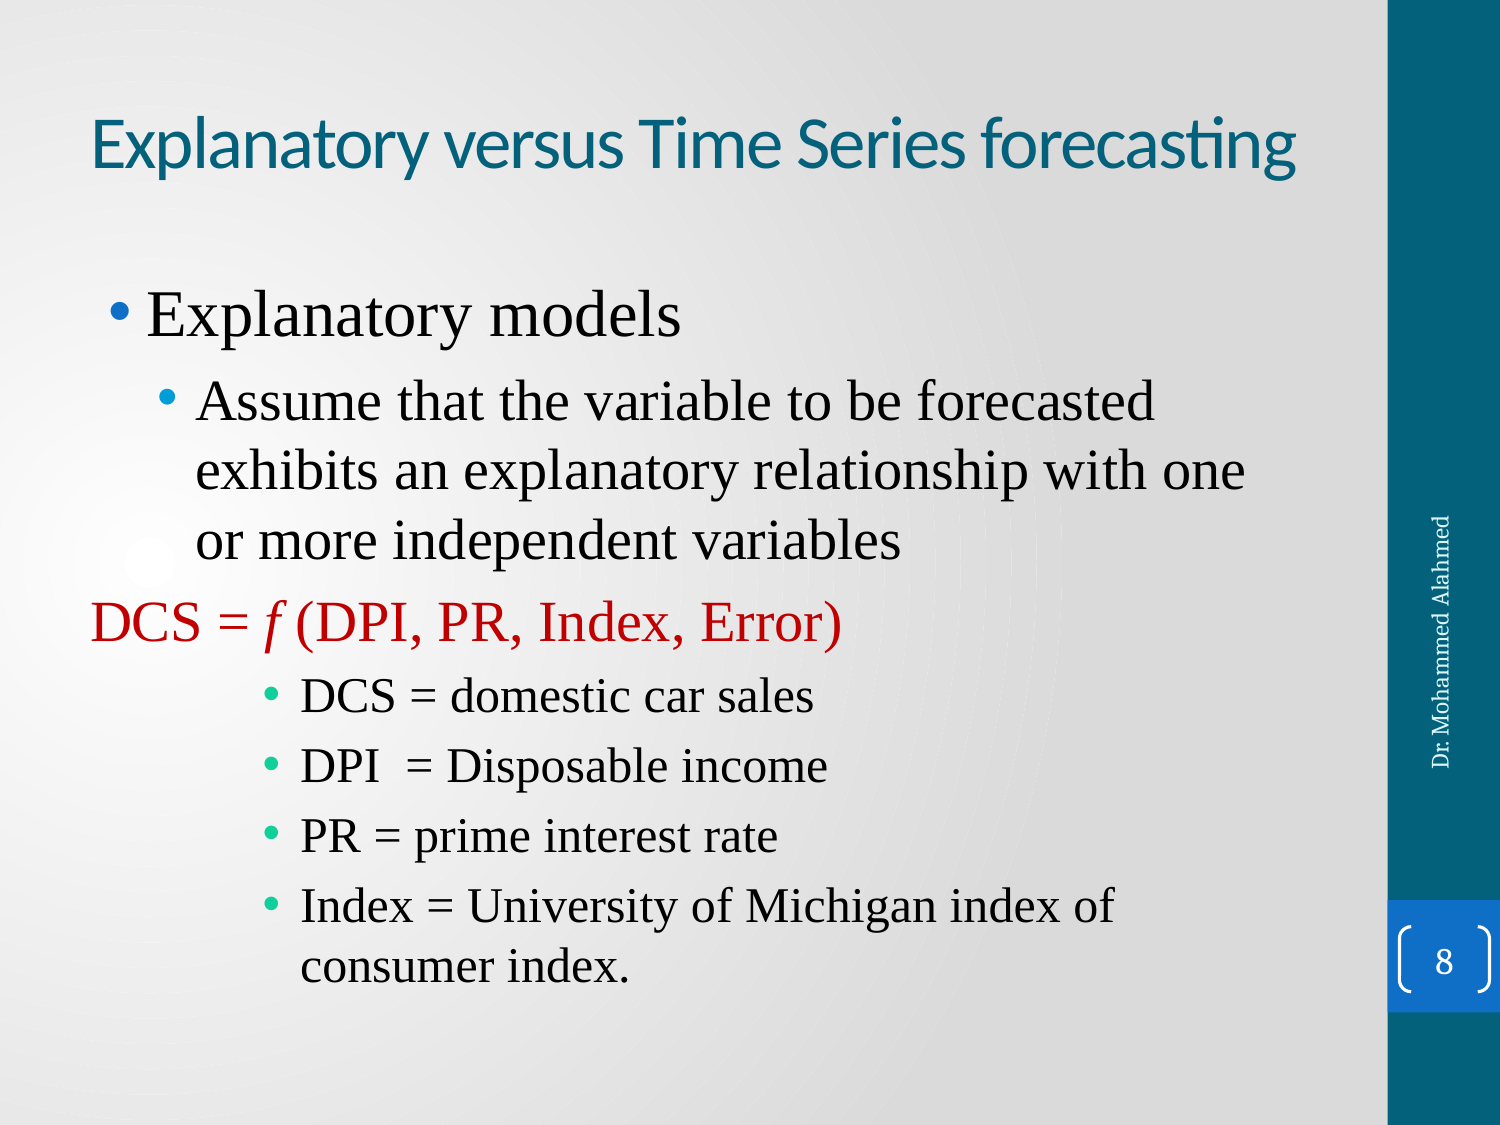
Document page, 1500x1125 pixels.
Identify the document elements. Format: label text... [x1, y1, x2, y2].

title Explanatory versus Time Series forecasting [75, 45, 1325, 233]
slide_number 8 [1397, 925, 1492, 994]
footer Dr. Mohammed Alahmed [1408, 500, 1469, 889]
list Explanatory models Assume that the variable to be forecasted exhibits an explanatory relationship with one or more independent variables DCS = f (DPI, PR, Index, Error) DCS = domestic car sales DPI = Disposable income PR = prime interest rate Index = University of Michigan index of consumer index. [75, 262, 1325, 1050]
